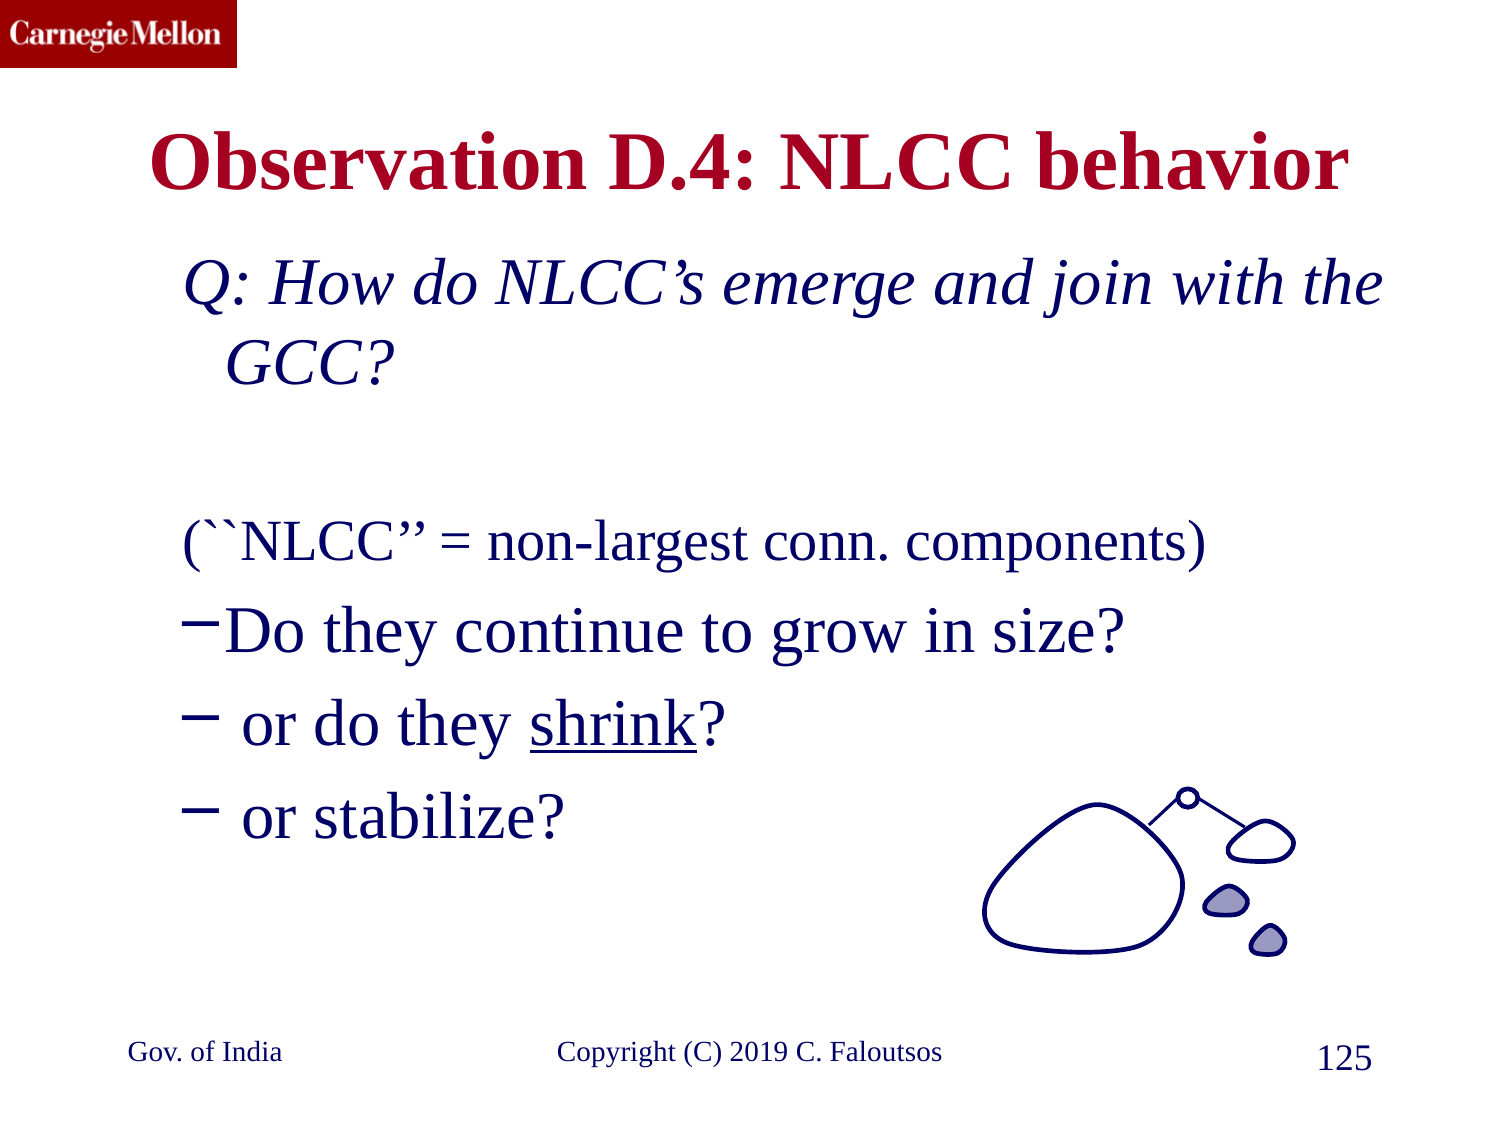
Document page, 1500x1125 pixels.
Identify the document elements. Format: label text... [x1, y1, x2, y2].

text_box [1250, 925, 1285, 955]
picture [0, 0, 237, 68]
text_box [1148, 797, 1179, 826]
list Q: How do NLCC’s emerge and join with the GCC? (``NLCC’’ = non-largest conn. components) Do they continue to grow in size? or do they shrink? or stabilize? [112, 237, 1388, 1001]
slide_number 125 [1074, 1024, 1388, 1101]
text_box [1228, 820, 1294, 862]
text_box [984, 804, 1183, 953]
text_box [1197, 797, 1245, 828]
title Observation D.4: NLCC behavior [112, 99, 1388, 213]
slide_number Gov. of India [112, 1024, 426, 1101]
text_box [1178, 788, 1198, 808]
text_box [1204, 885, 1248, 916]
footer Copyright (C) 2019 C. Faloutsos [512, 1024, 988, 1101]
